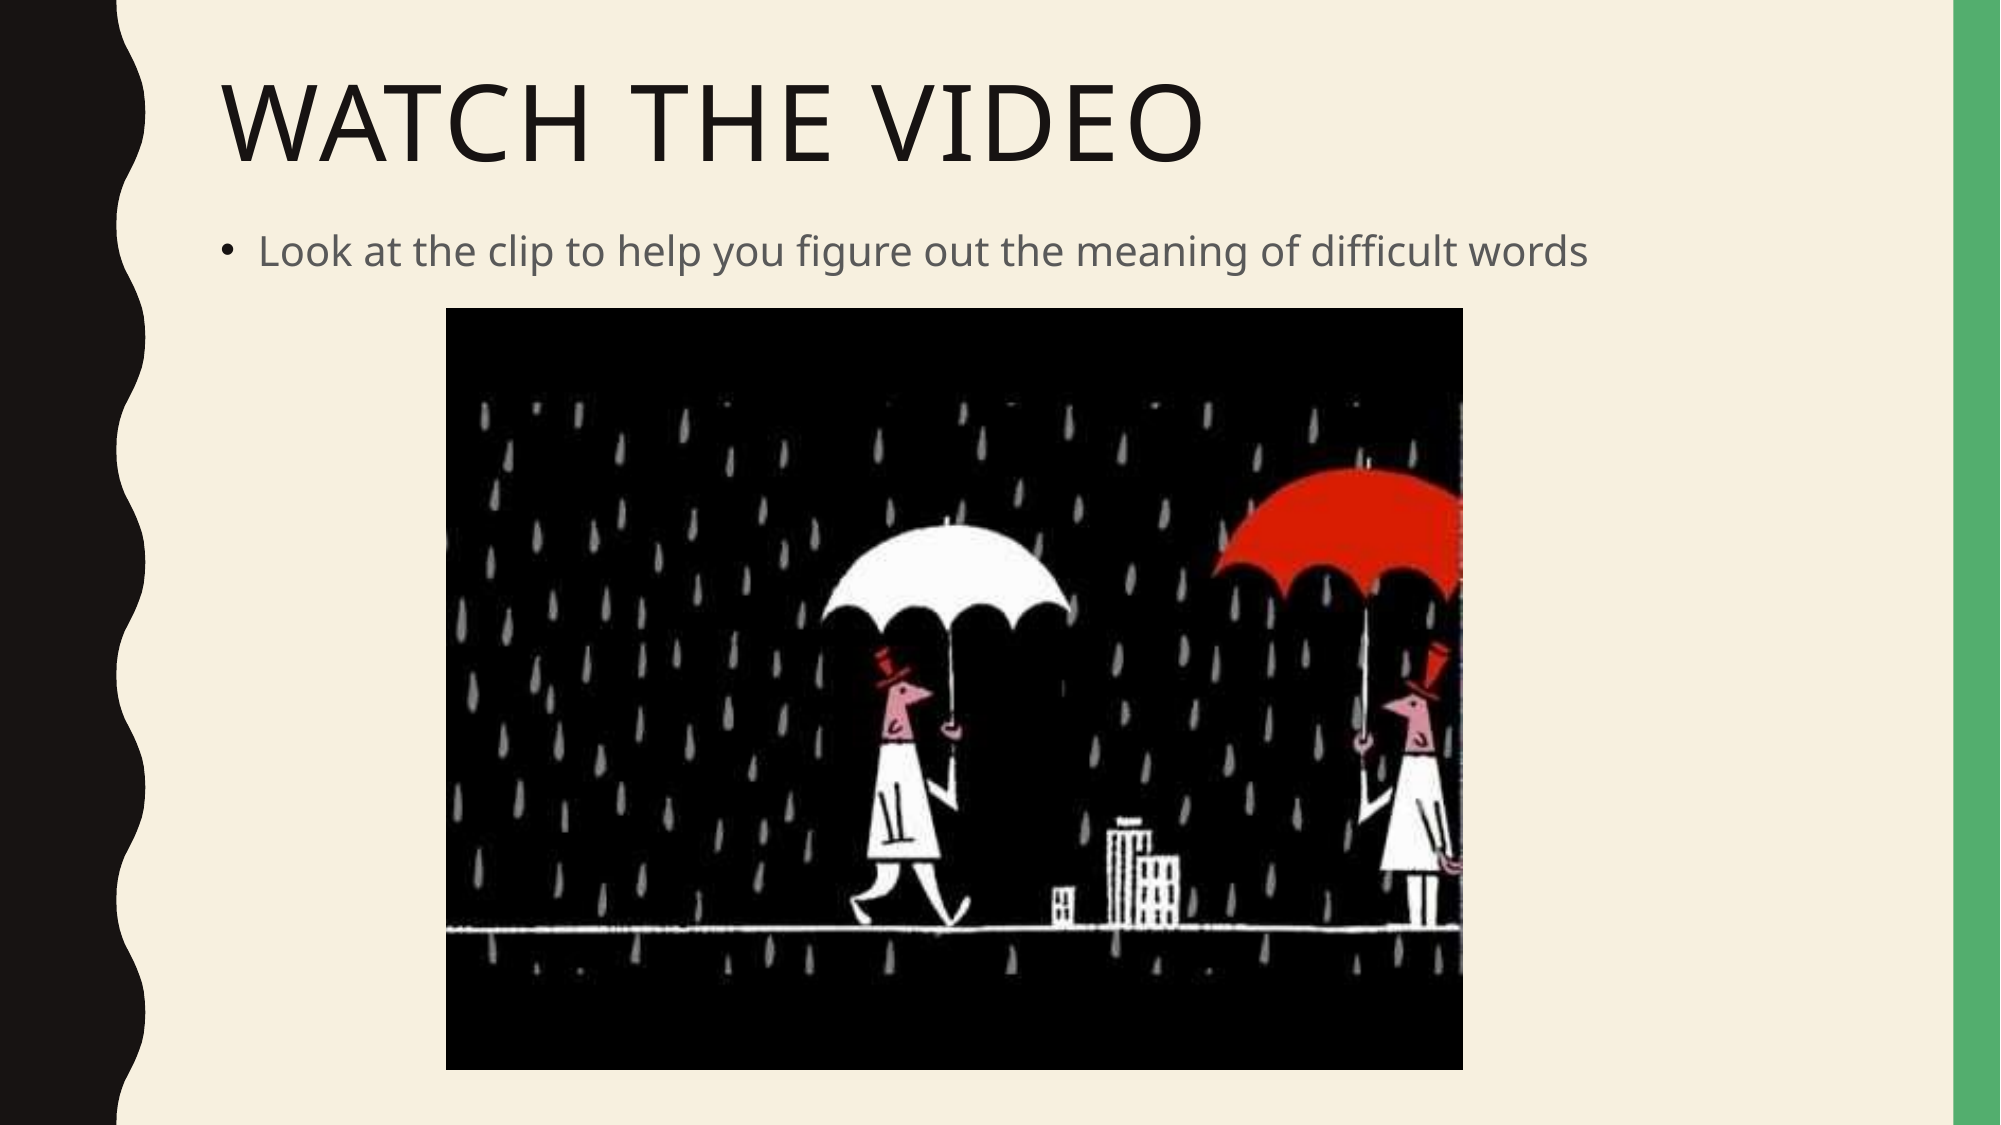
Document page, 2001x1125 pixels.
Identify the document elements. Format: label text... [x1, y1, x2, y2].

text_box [445, 307, 1463, 1071]
title Watch the video [205, 62, 1875, 211]
list Look at the clip to help you figure out the meaning of difficult words [205, 211, 1875, 802]
